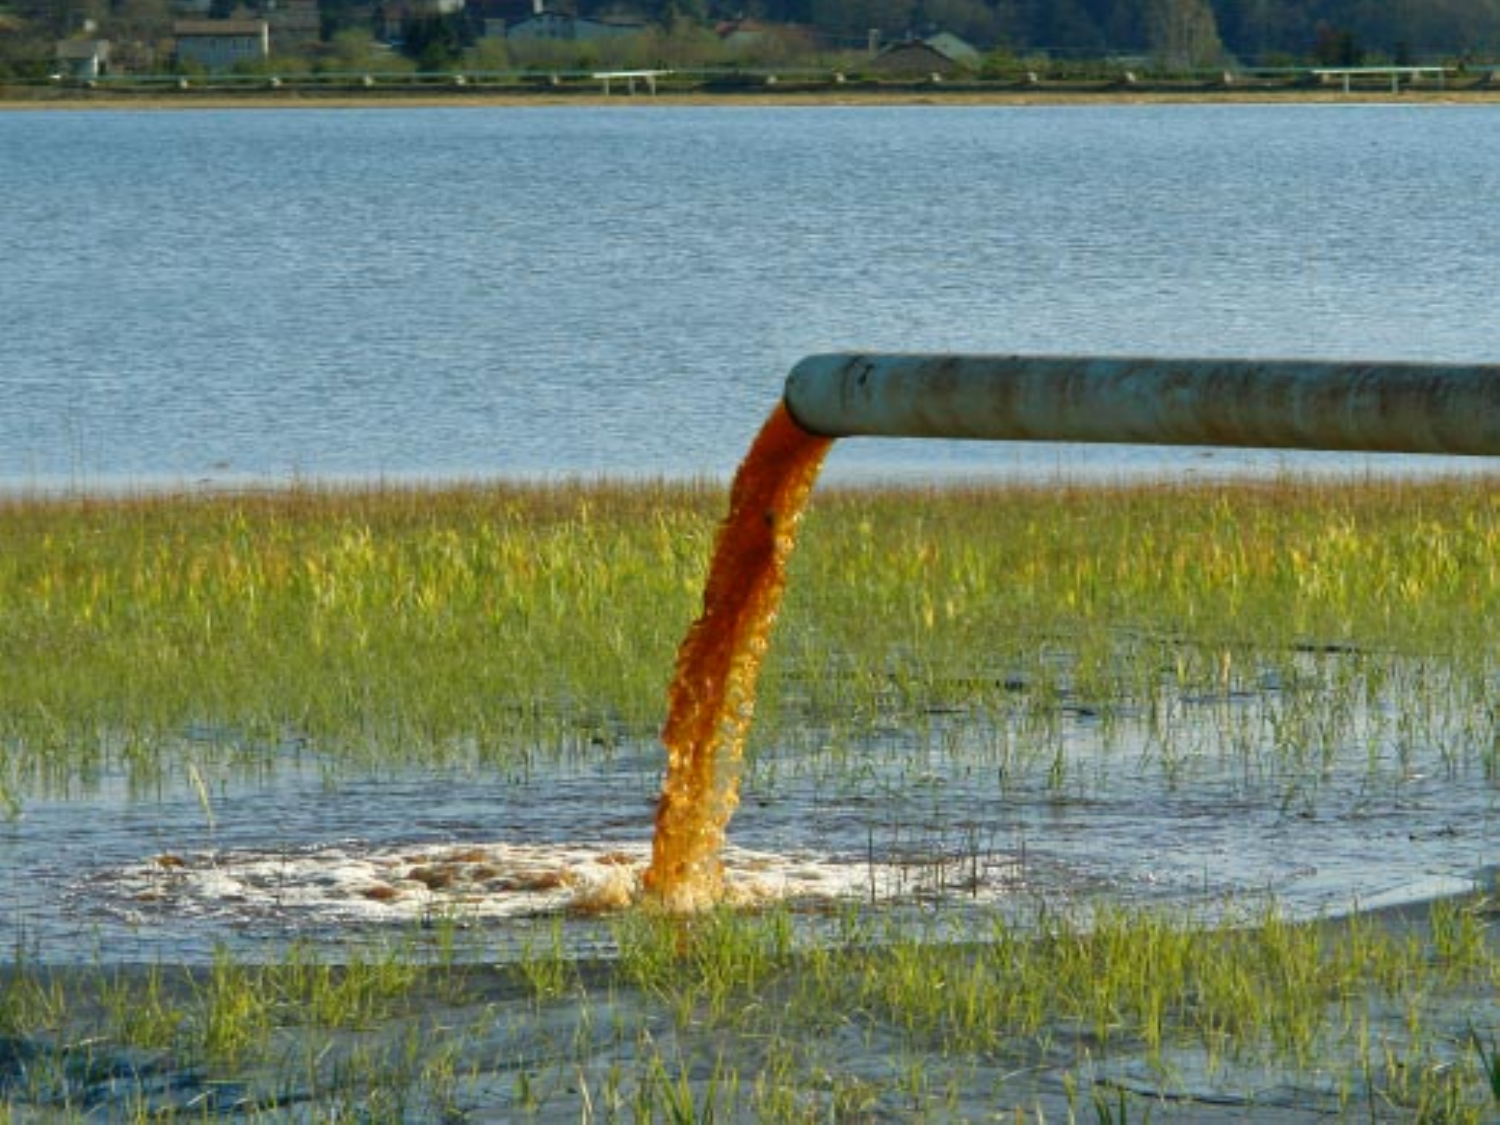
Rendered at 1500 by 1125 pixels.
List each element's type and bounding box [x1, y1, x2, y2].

list [0, 0, 1500, 1125]
